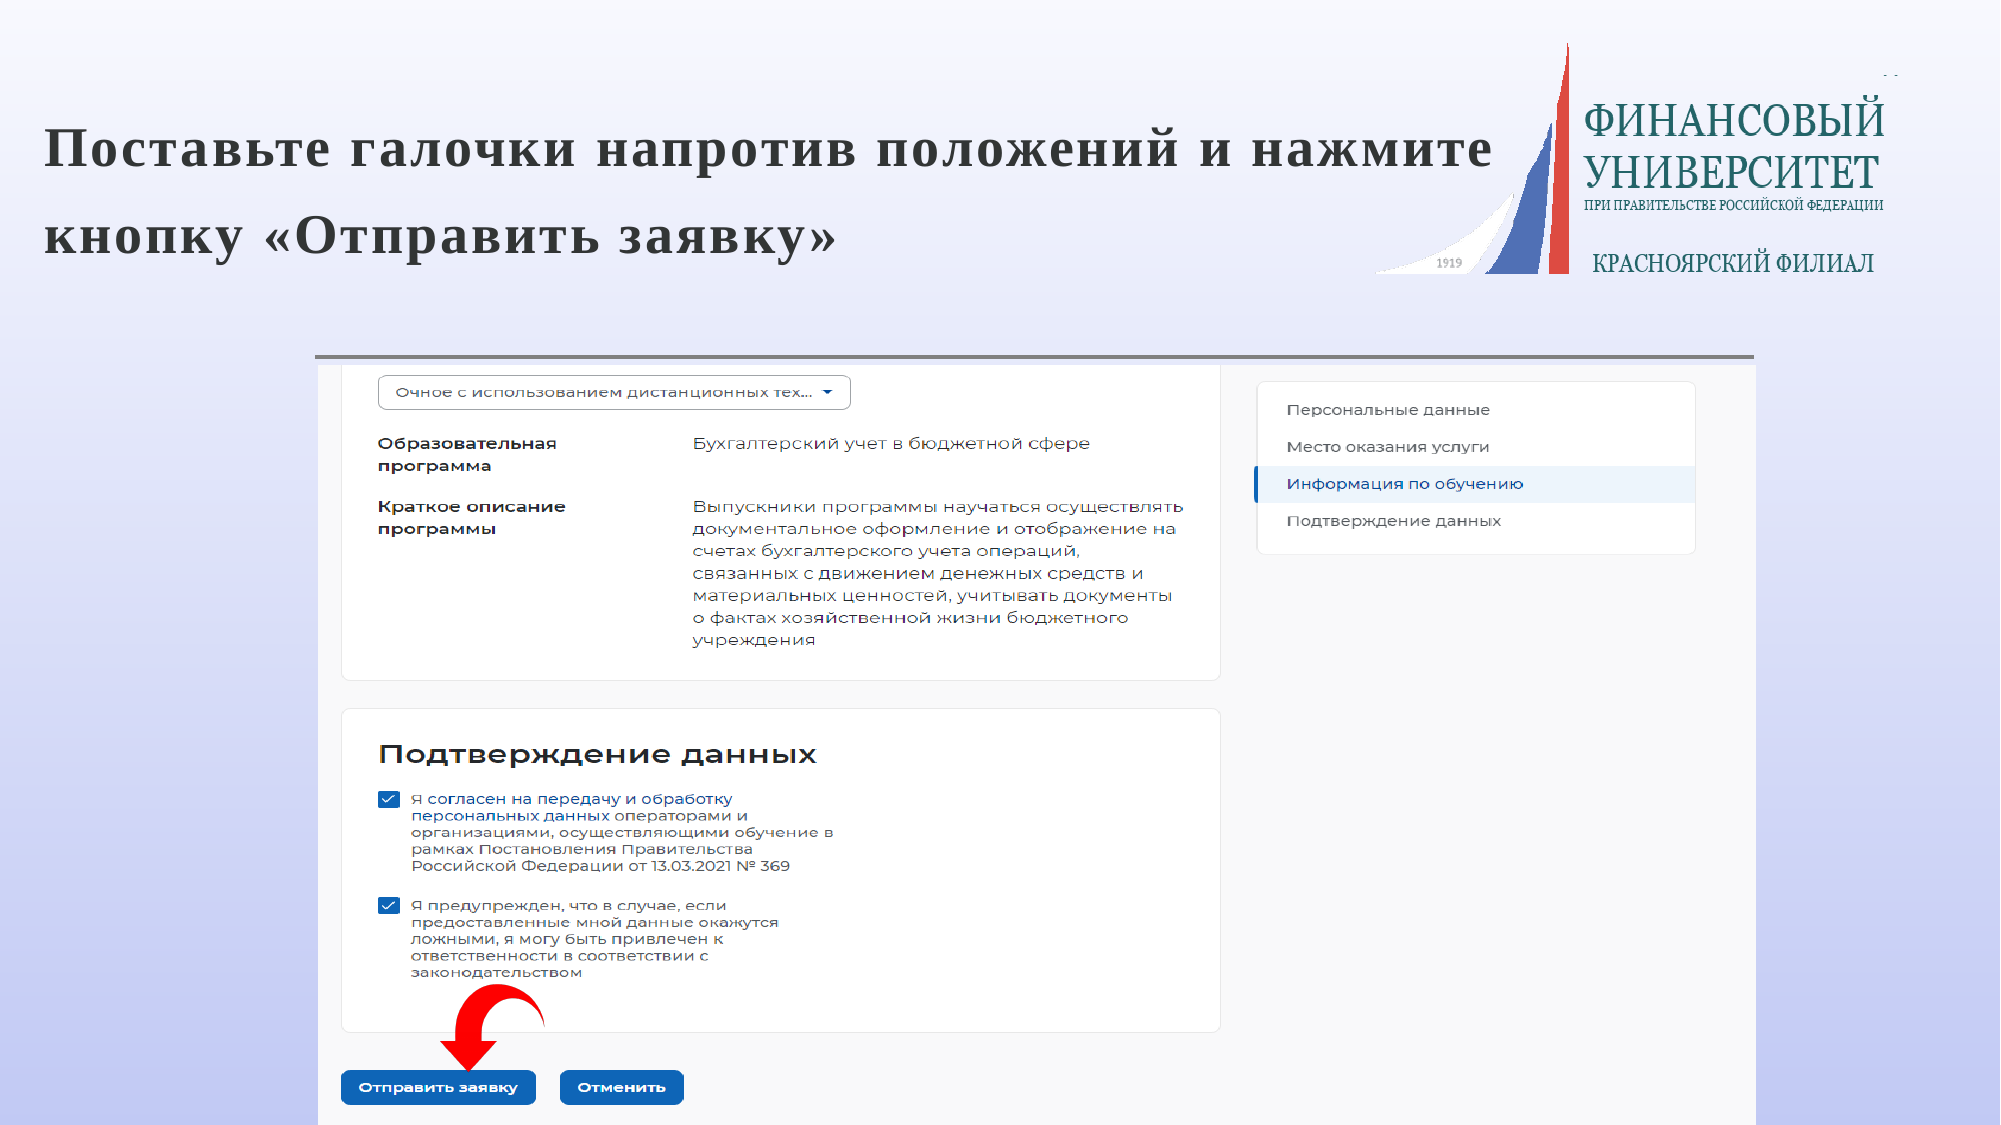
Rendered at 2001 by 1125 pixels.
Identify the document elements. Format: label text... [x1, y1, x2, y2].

title Поставьте галочки напротив положений и нажмите кнопку «Отправить заявку» [26, 72, 1279, 347]
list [1279, 37, 2000, 348]
picture [318, 365, 1757, 1125]
